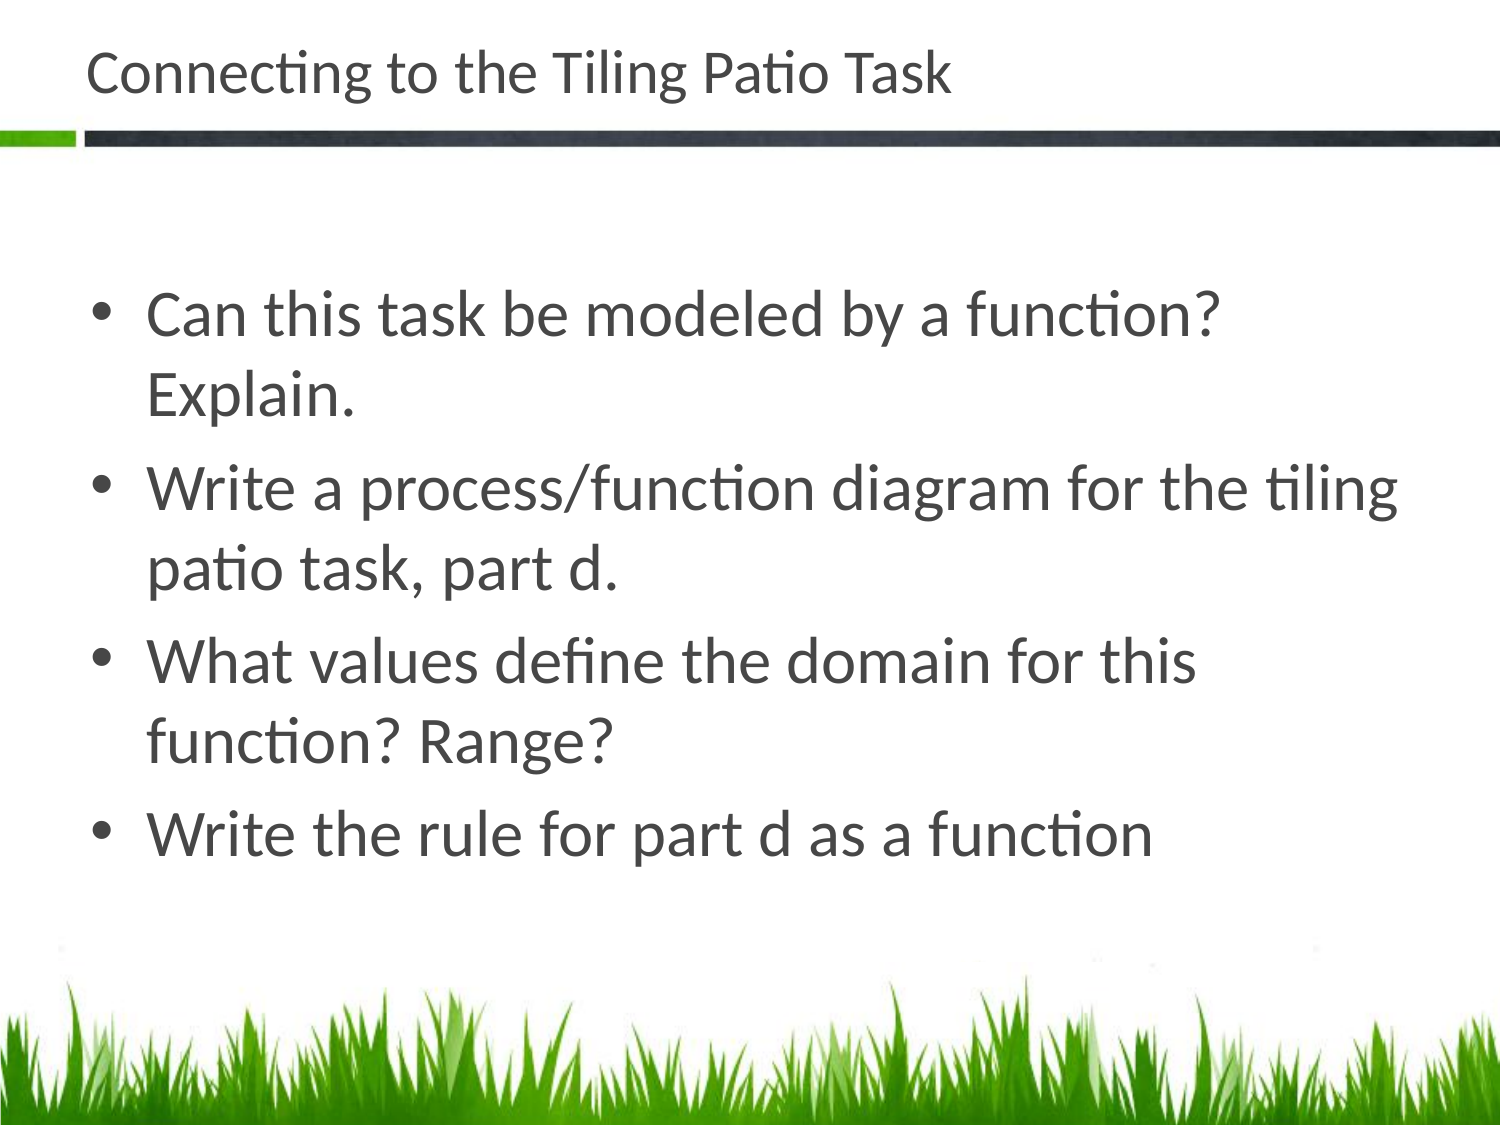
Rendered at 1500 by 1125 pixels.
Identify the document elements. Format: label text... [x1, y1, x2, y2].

picture [0, 0, 1500, 1125]
list Can this task be modeled by a function? Explain. Write a process/function diagram for the tiling patio task, part d. What values define the domain for this function? Range? Write the rule for part d as a function [75, 262, 1425, 1005]
title Connecting to the Tiling Patio Task [71, 12, 1450, 125]
